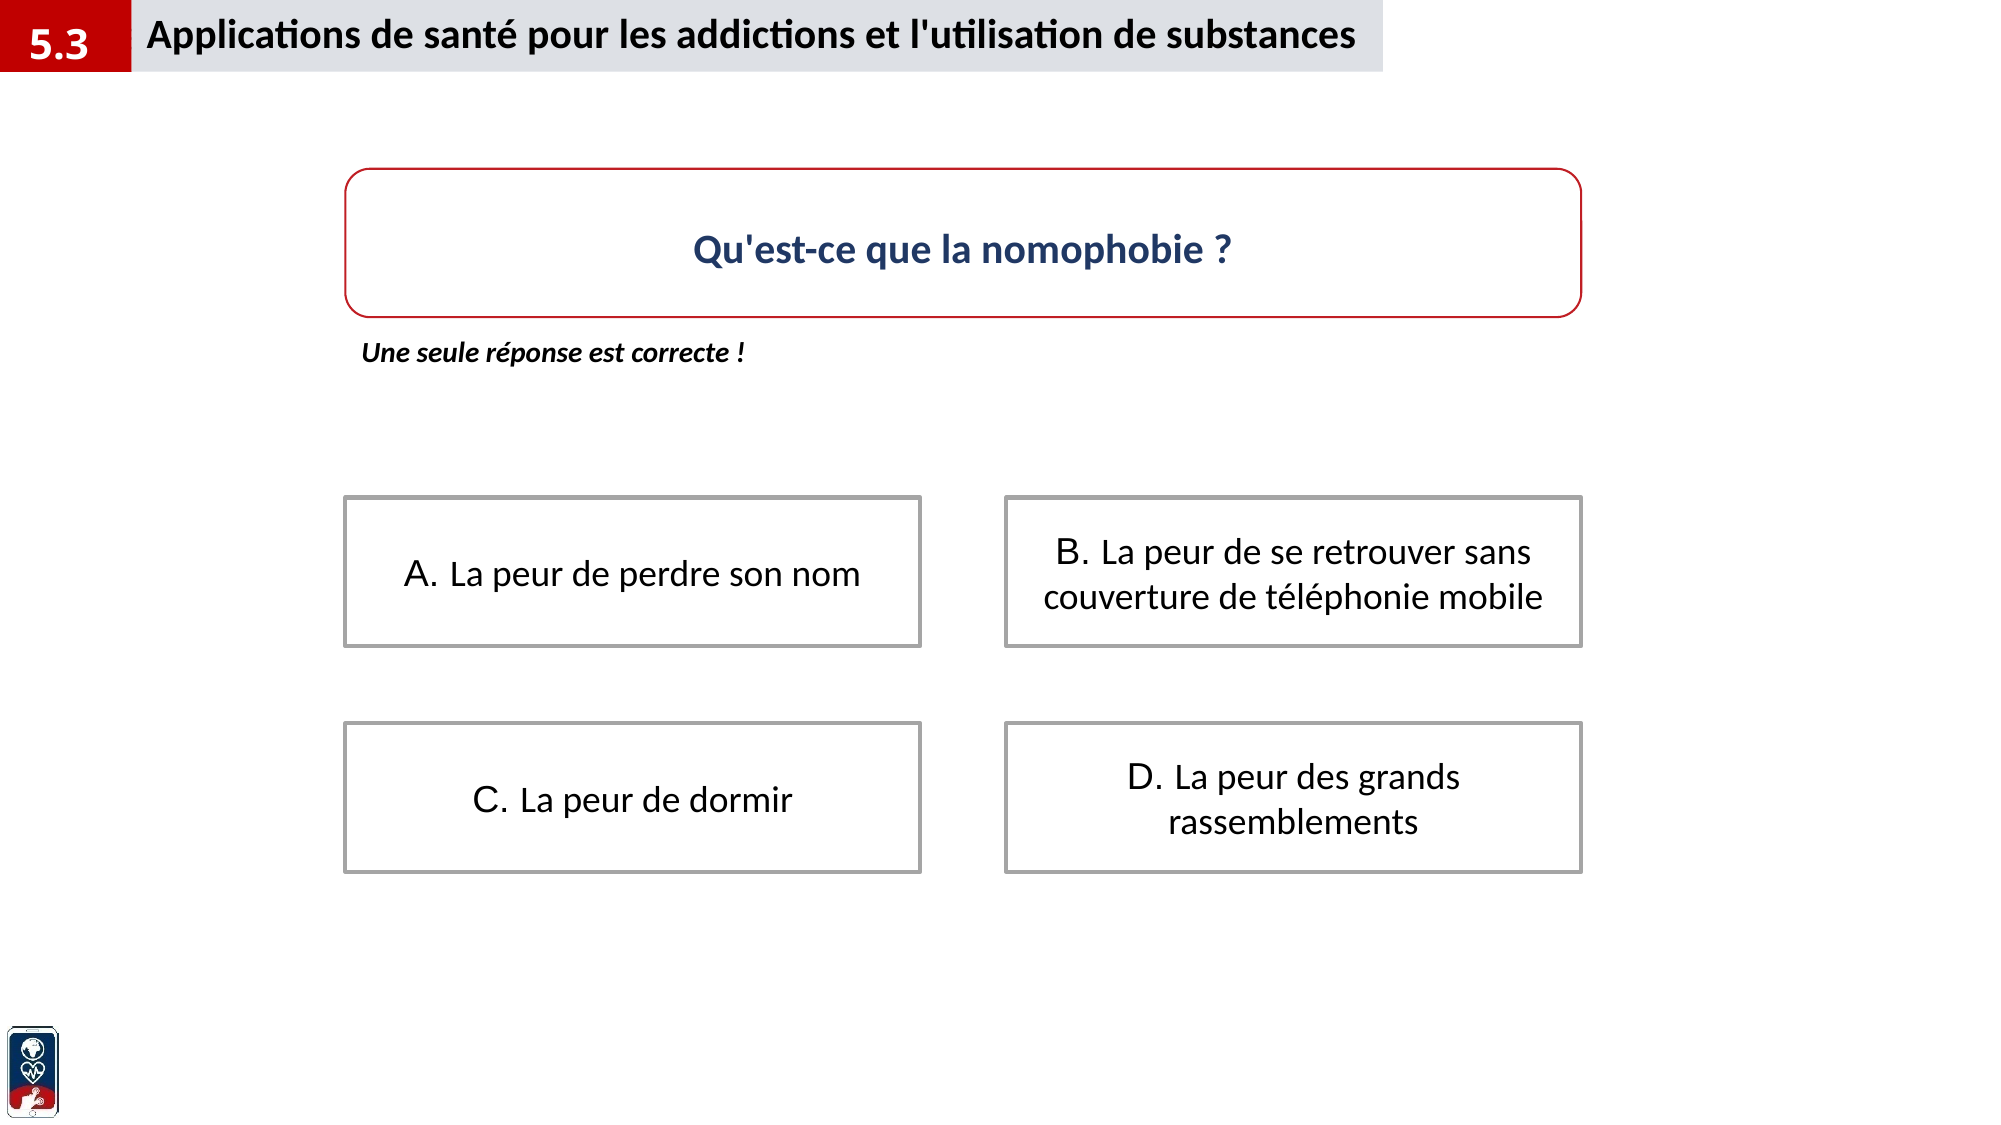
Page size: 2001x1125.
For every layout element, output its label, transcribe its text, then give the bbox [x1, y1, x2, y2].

text_box C. La peur de dormir [343, 721, 922, 874]
text_box 5.3 [14, 9, 132, 61]
text_box Applications de santé pour les addictions et l'utilisation de substances [131, 0, 1383, 72]
text_box [0, 0, 131, 72]
text_box Qu'est-ce que la nomophobie ? [345, 168, 1582, 318]
picture [7, 1026, 59, 1118]
text_box A. La peur de perdre son nom [343, 495, 922, 648]
text_box D. La peur des grands rassemblements [1004, 721, 1583, 874]
text_box Une seule réponse est correcte ! [346, 325, 937, 376]
text_box B. La peur de se retrouver sans couverture de téléphonie mobile [1004, 495, 1583, 648]
